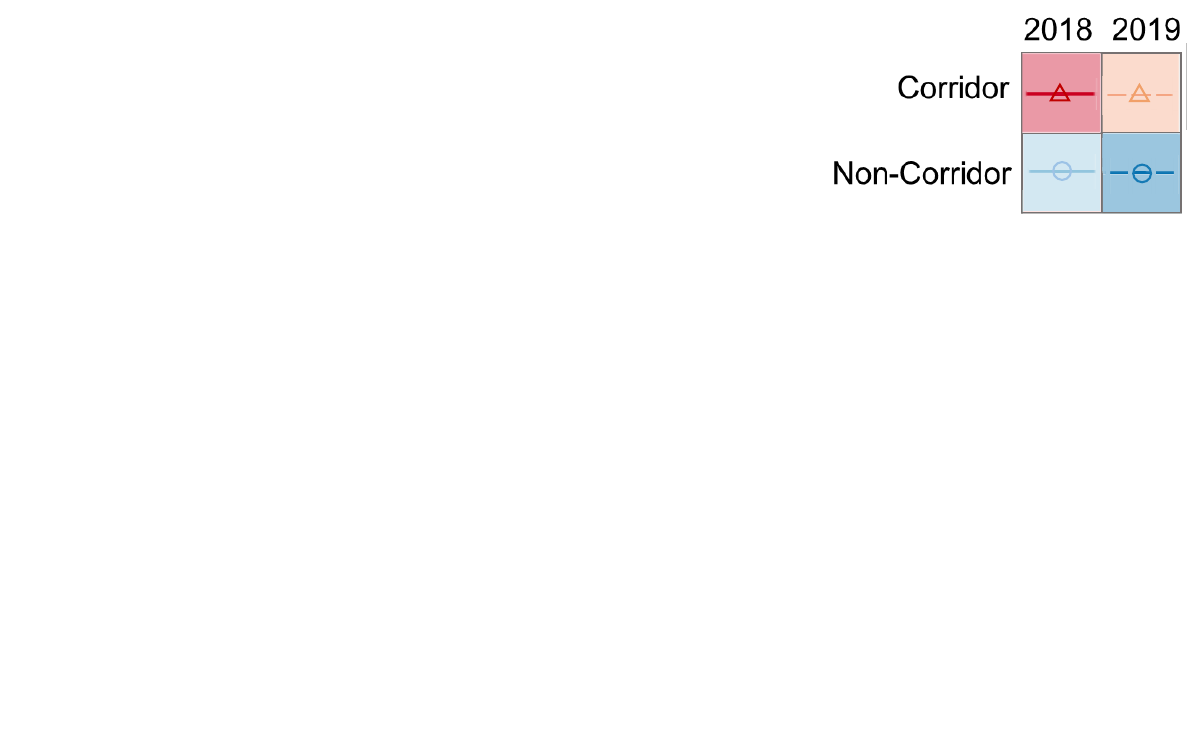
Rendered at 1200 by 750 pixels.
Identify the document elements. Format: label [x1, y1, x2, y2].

text_box [1102, 53, 1180, 132]
text_box [1102, 133, 1180, 212]
picture [812, 0, 1200, 240]
text_box [1022, 53, 1101, 133]
text_box [1023, 134, 1101, 211]
